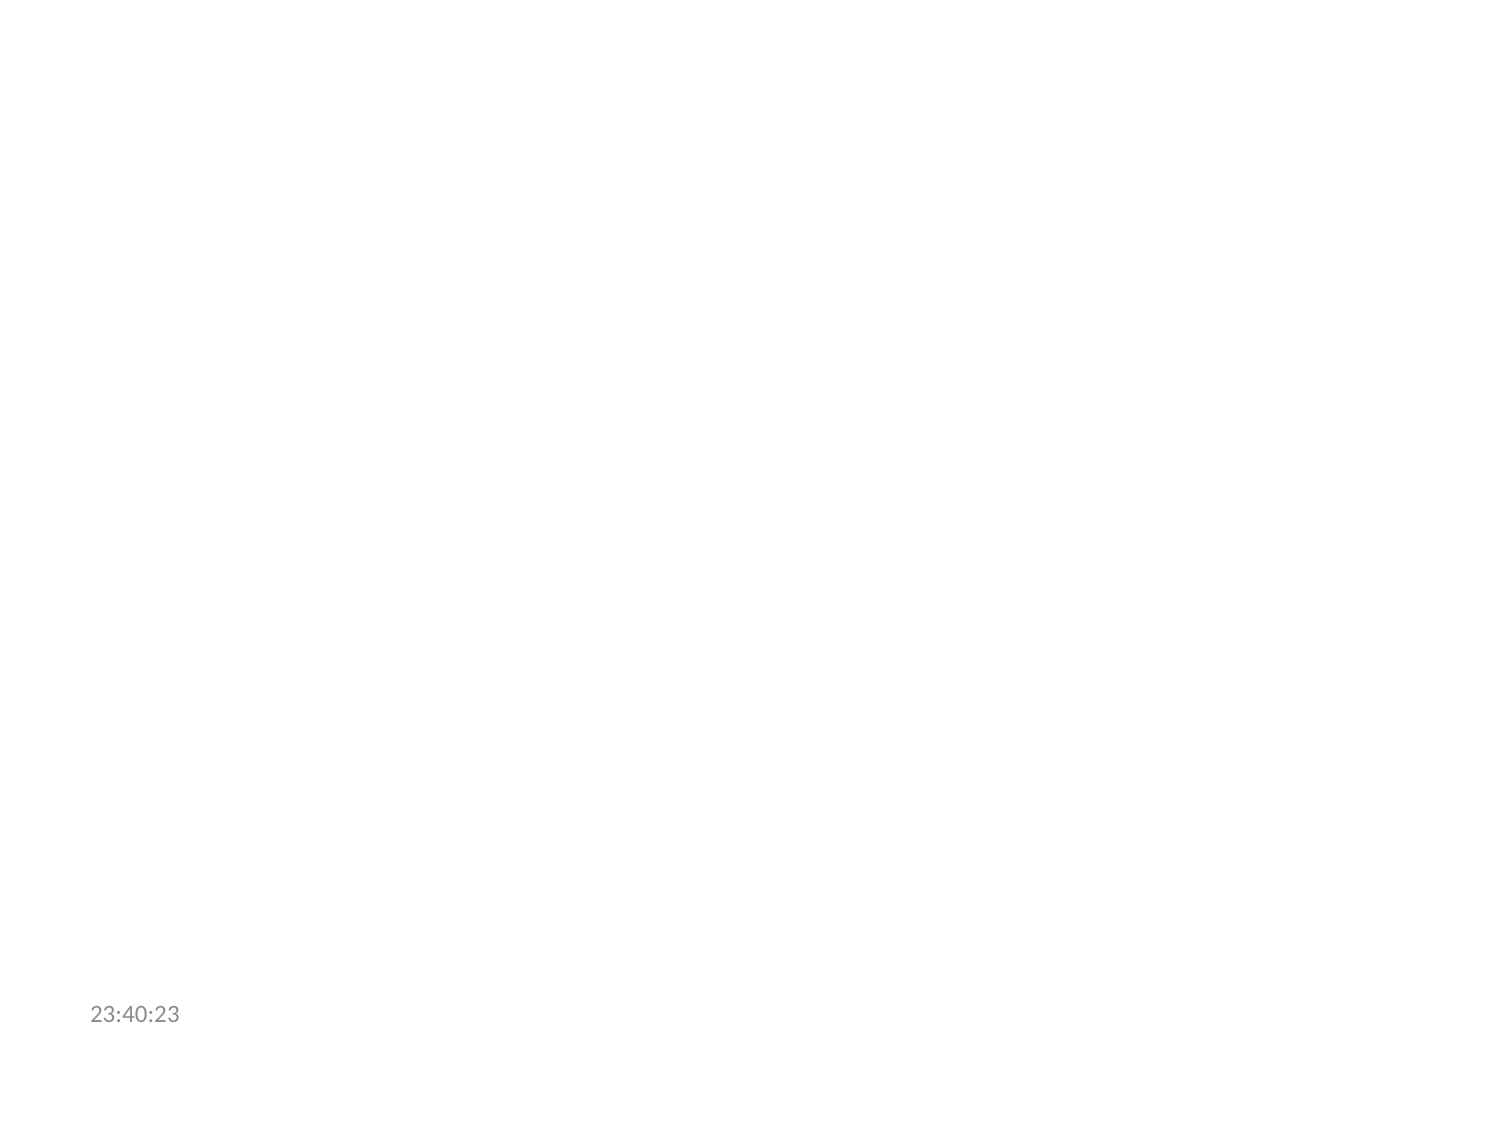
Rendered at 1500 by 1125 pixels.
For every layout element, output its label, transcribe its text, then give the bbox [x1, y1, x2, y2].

text_box 15:35:09 [75, 982, 425, 1043]
